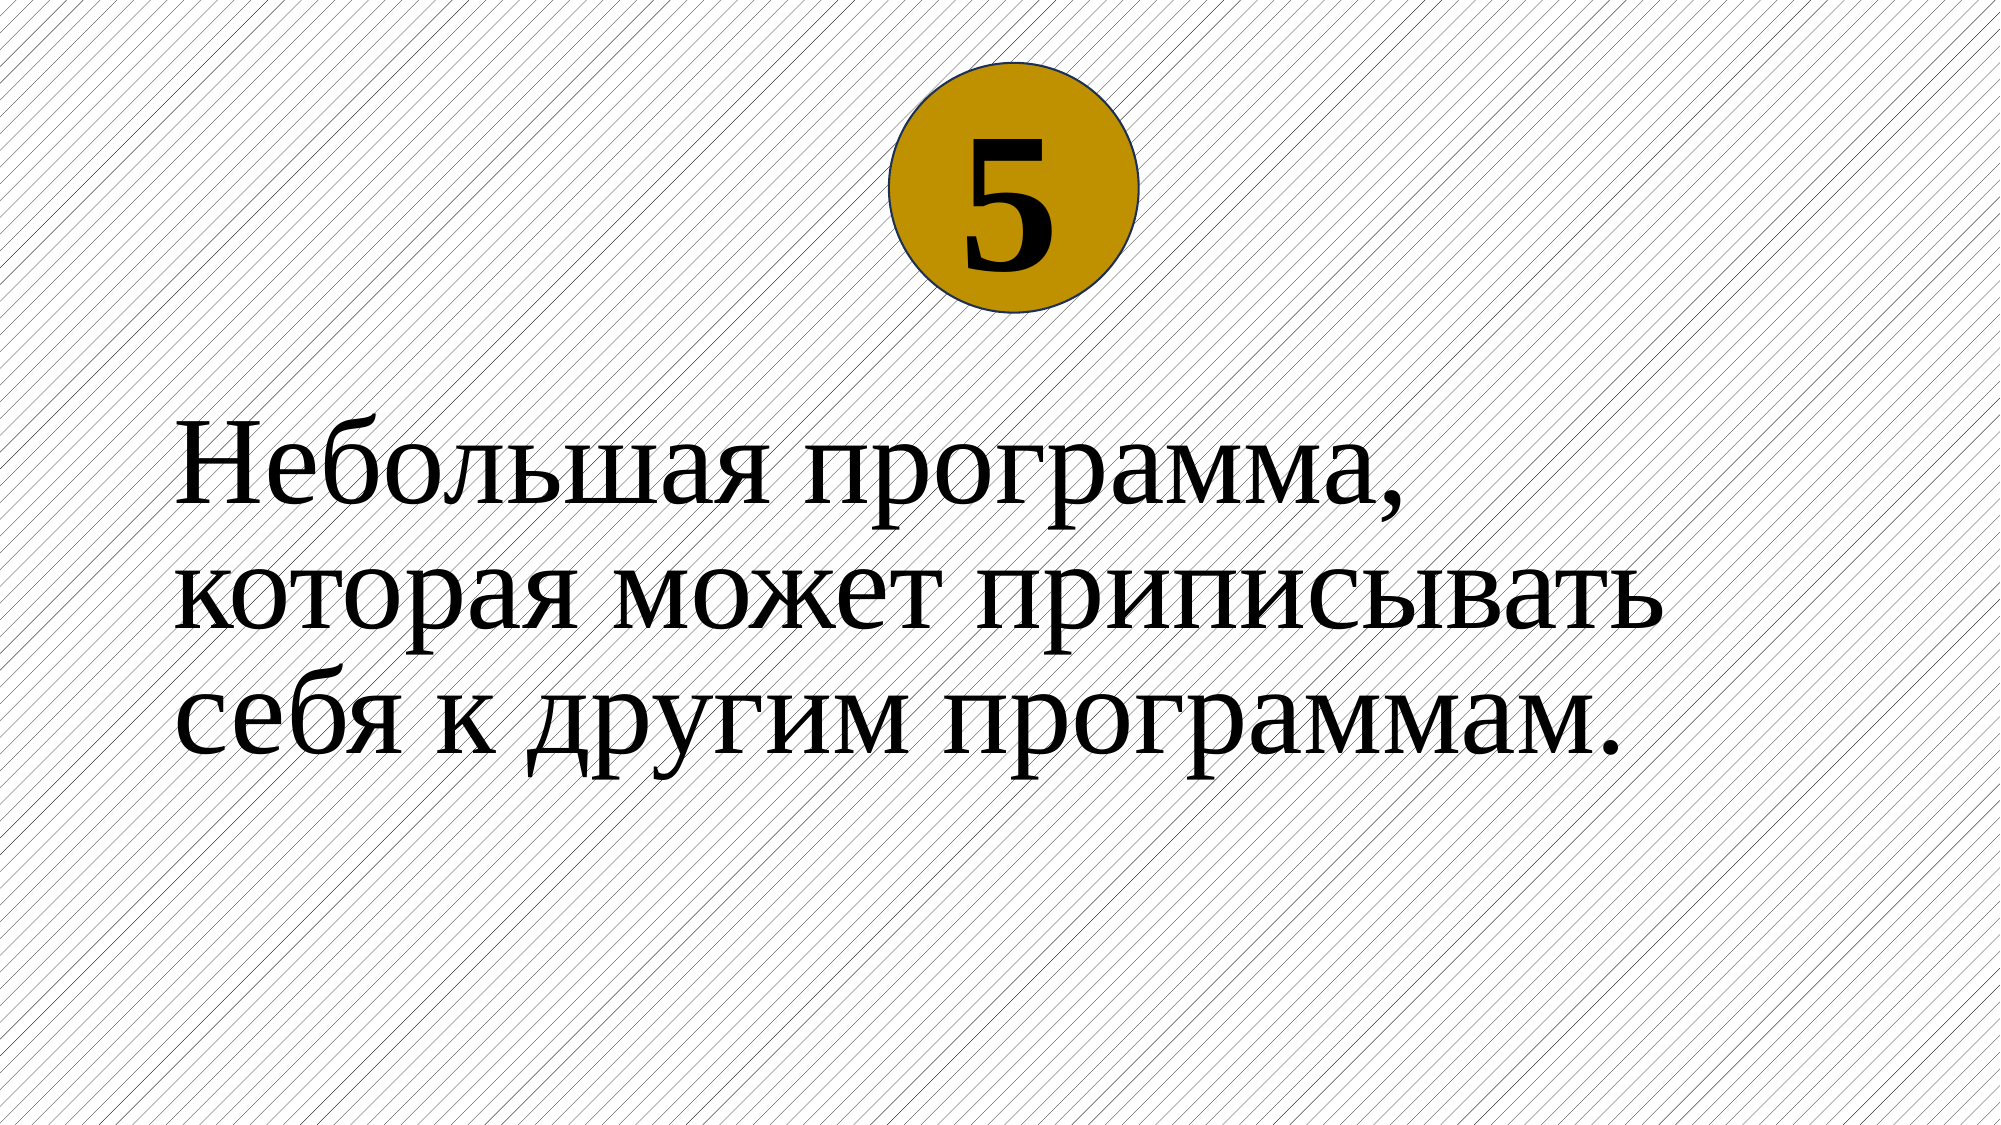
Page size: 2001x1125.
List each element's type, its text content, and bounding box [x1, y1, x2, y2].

text_box Небольшая программа, которая может приписывать себя к другим программам. [83, 395, 1861, 786]
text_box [888, 62, 1139, 321]
